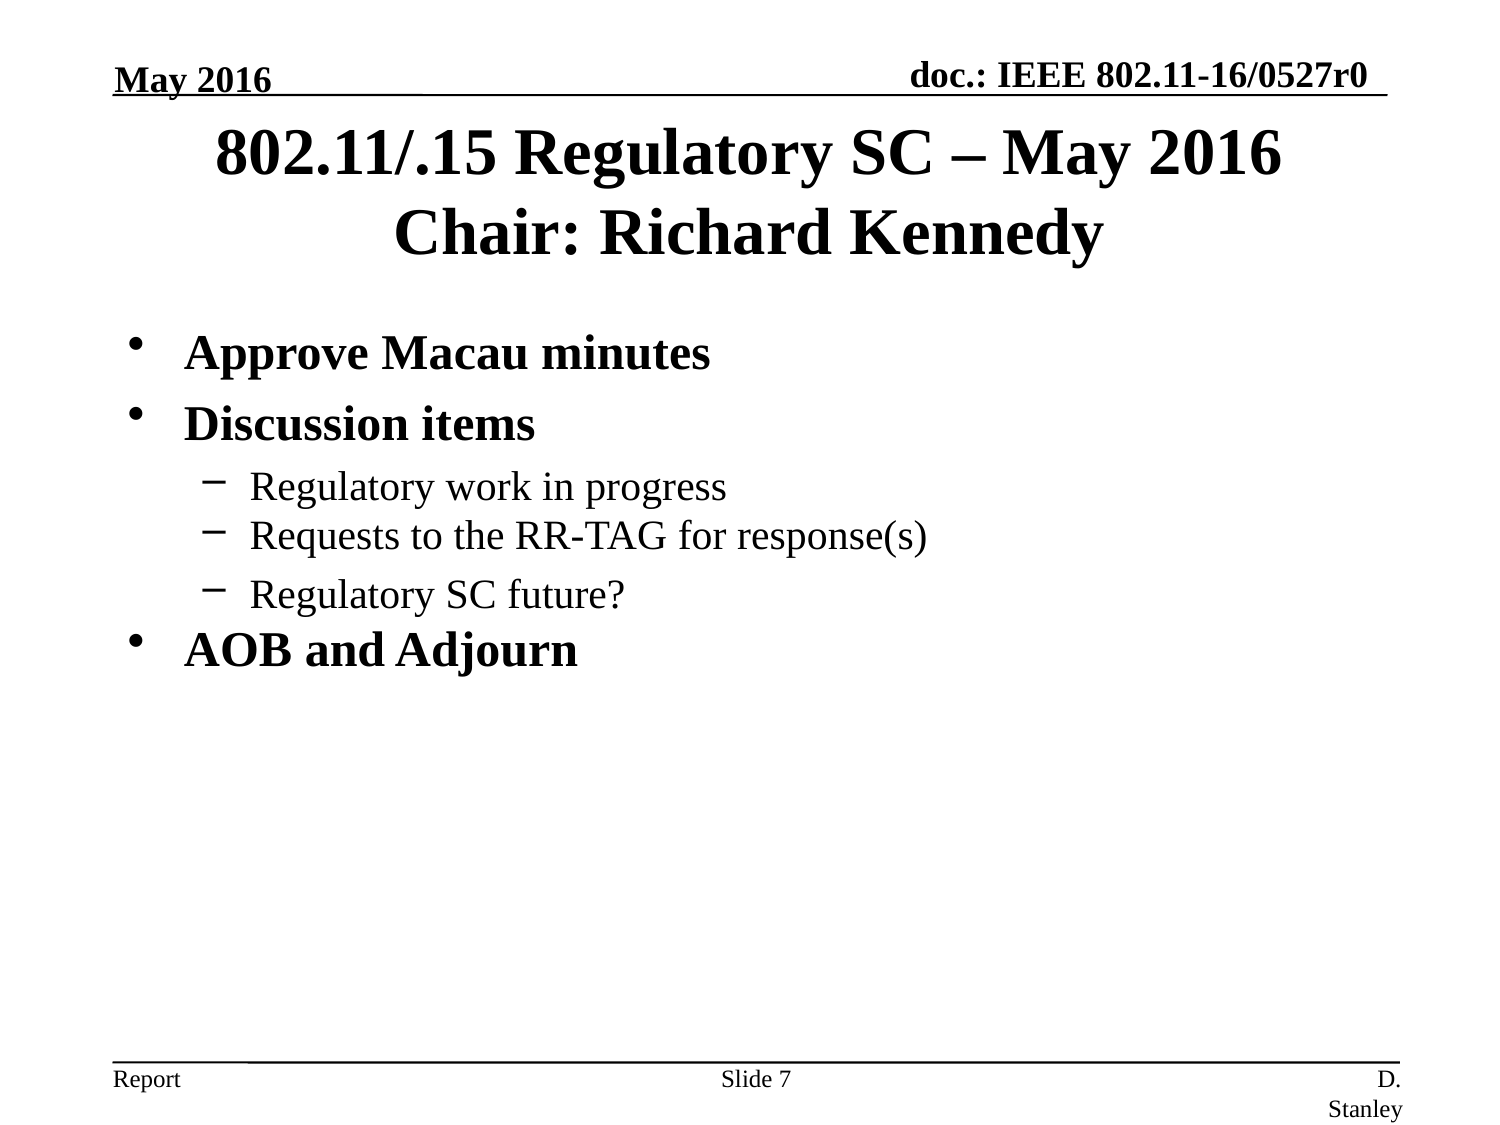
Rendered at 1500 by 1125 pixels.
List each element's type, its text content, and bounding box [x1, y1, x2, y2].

title 802.11/.15 Regulatory SC – May 2016 Chair: Richard Kennedy [112, 99, 1388, 275]
slide_number Slide 7 [712, 1062, 800, 1093]
footer D. Stanley, HP Enterprise [1325, 1062, 1402, 1093]
list Approve Macau minutes Discussion items Regulatory work in progress Requests to the RR-TAG for response(s) Regulatory SC future? AOB and Adjourn [112, 312, 1388, 888]
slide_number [114, 54, 370, 100]
